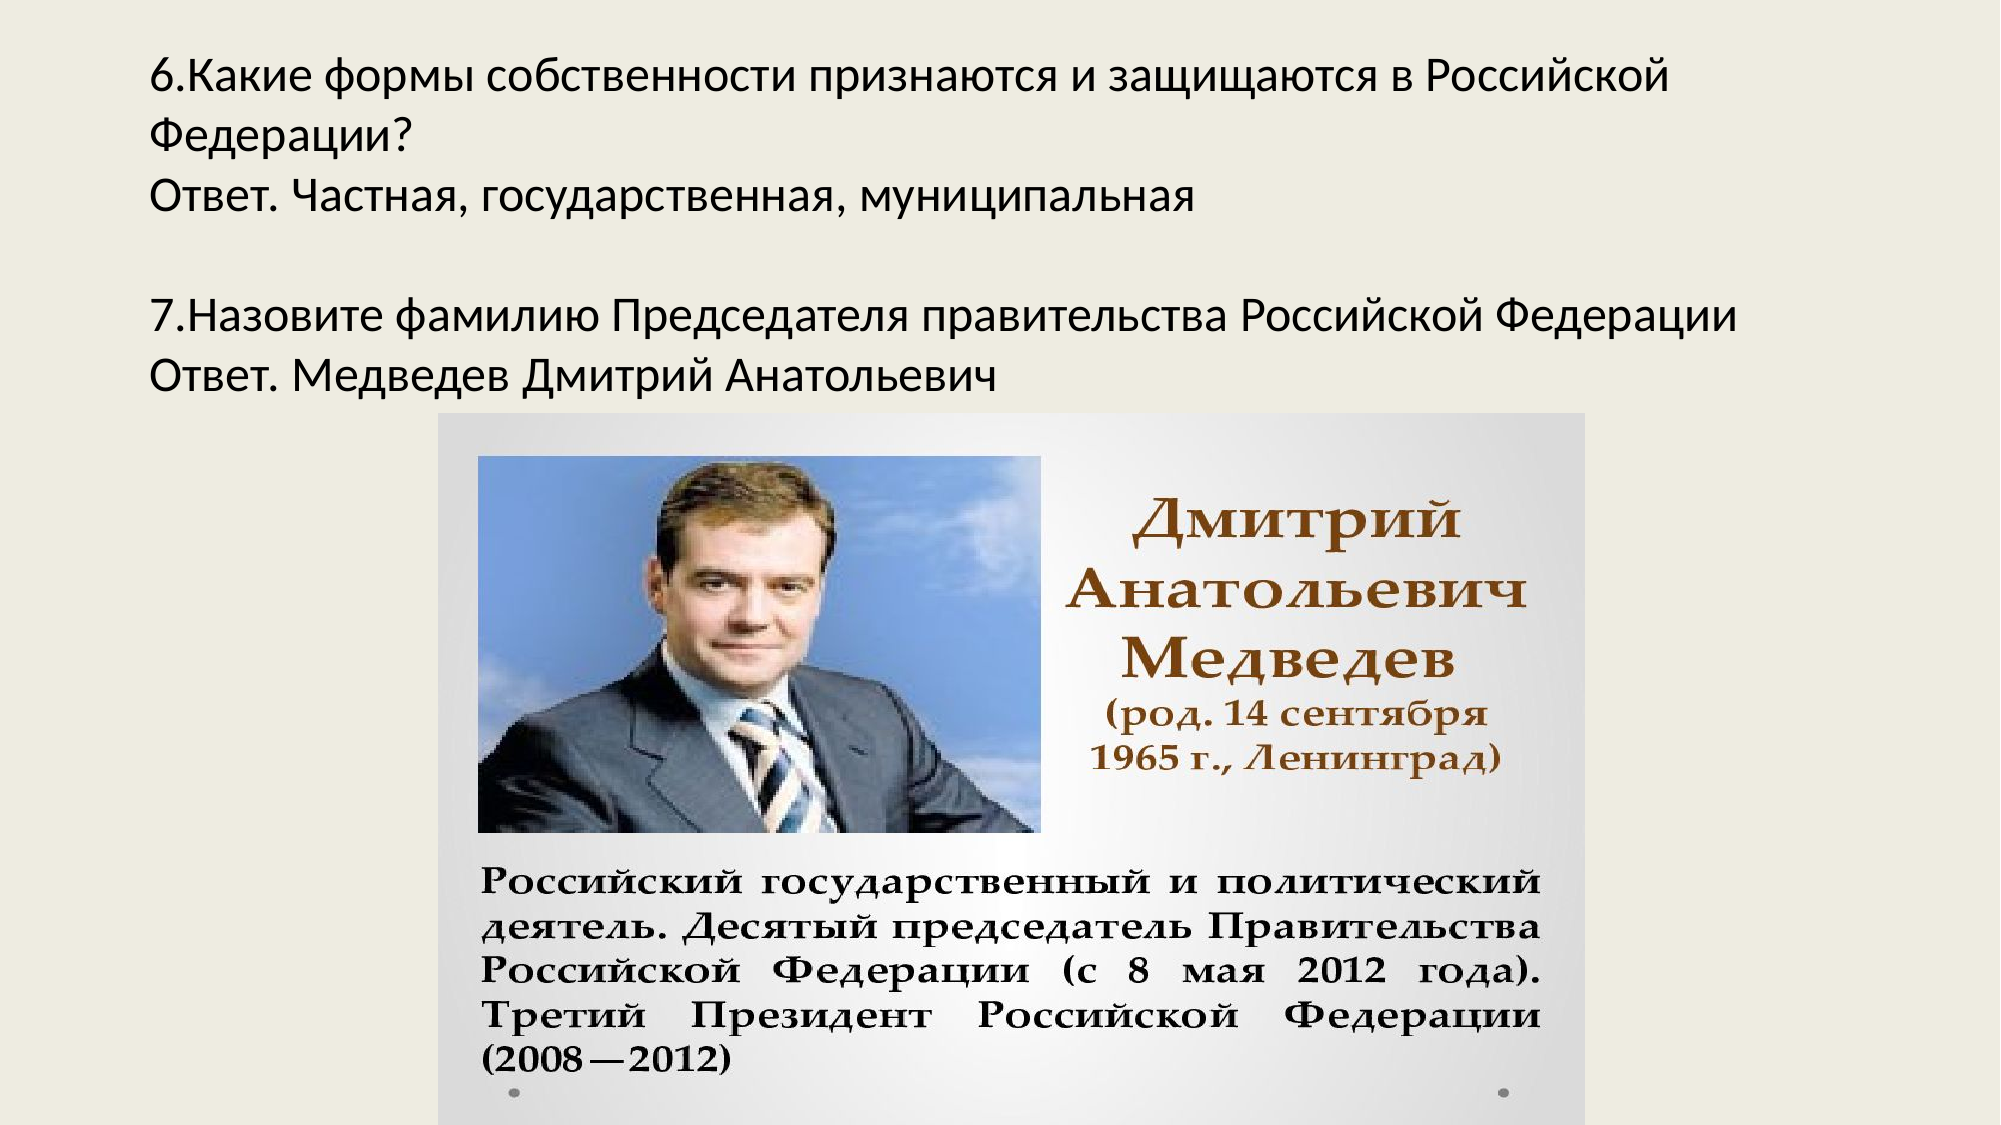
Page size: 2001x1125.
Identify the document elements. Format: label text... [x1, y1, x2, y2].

text_box 6.Какие формы собственности признаются и защищаются в Российской Федерации? Ответ. Частная, государственная, муниципальная 7.Назовите фамилию Председателя правительства Российской Федерации Ответ. Медведев Дмитрий Анатольевич [134, 34, 1935, 410]
picture [438, 412, 1585, 1125]
